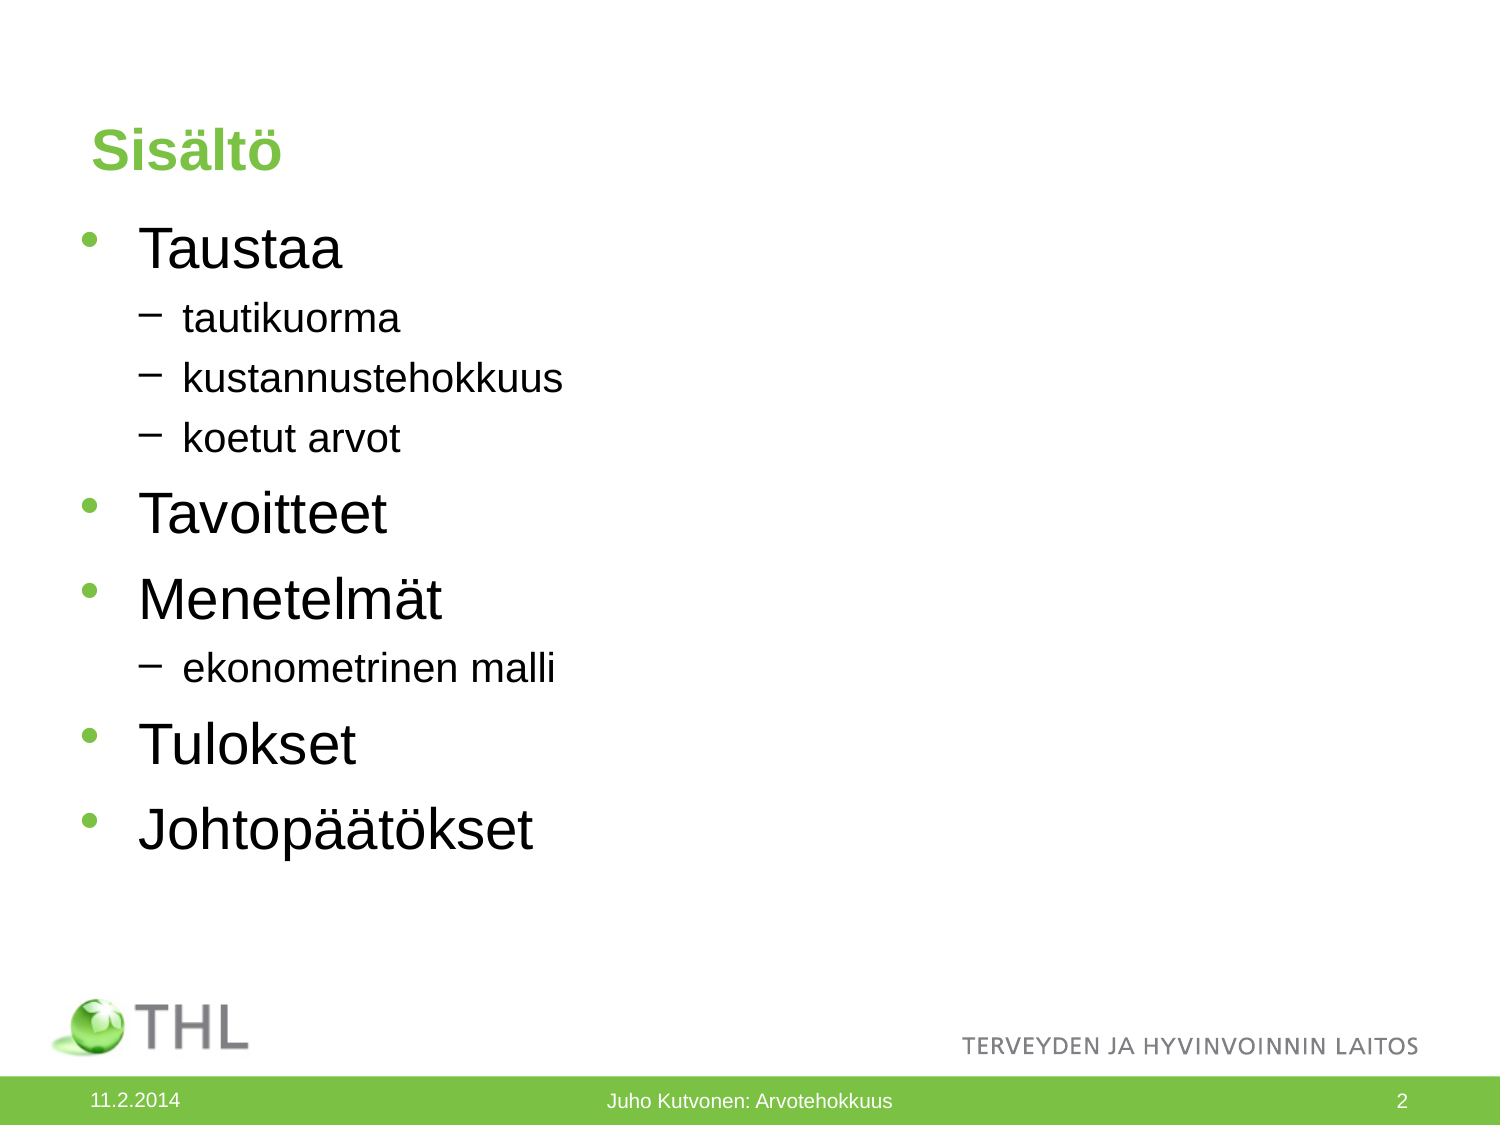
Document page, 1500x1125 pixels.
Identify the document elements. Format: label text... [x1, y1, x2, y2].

footer Juho Kutvonen: Arvotehokkuus [253, 1082, 1245, 1118]
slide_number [74, 1080, 255, 1118]
slide_number 2 [1245, 1082, 1424, 1118]
title Sisältö [76, 1, 1428, 190]
list Taustaa tautikuorma kustannustehokkuus koetut arvot Tavoitteet Menetelmät ekonometrinen malli Tulokset Johtopäätökset [64, 207, 1428, 1024]
picture [24, 983, 275, 1067]
